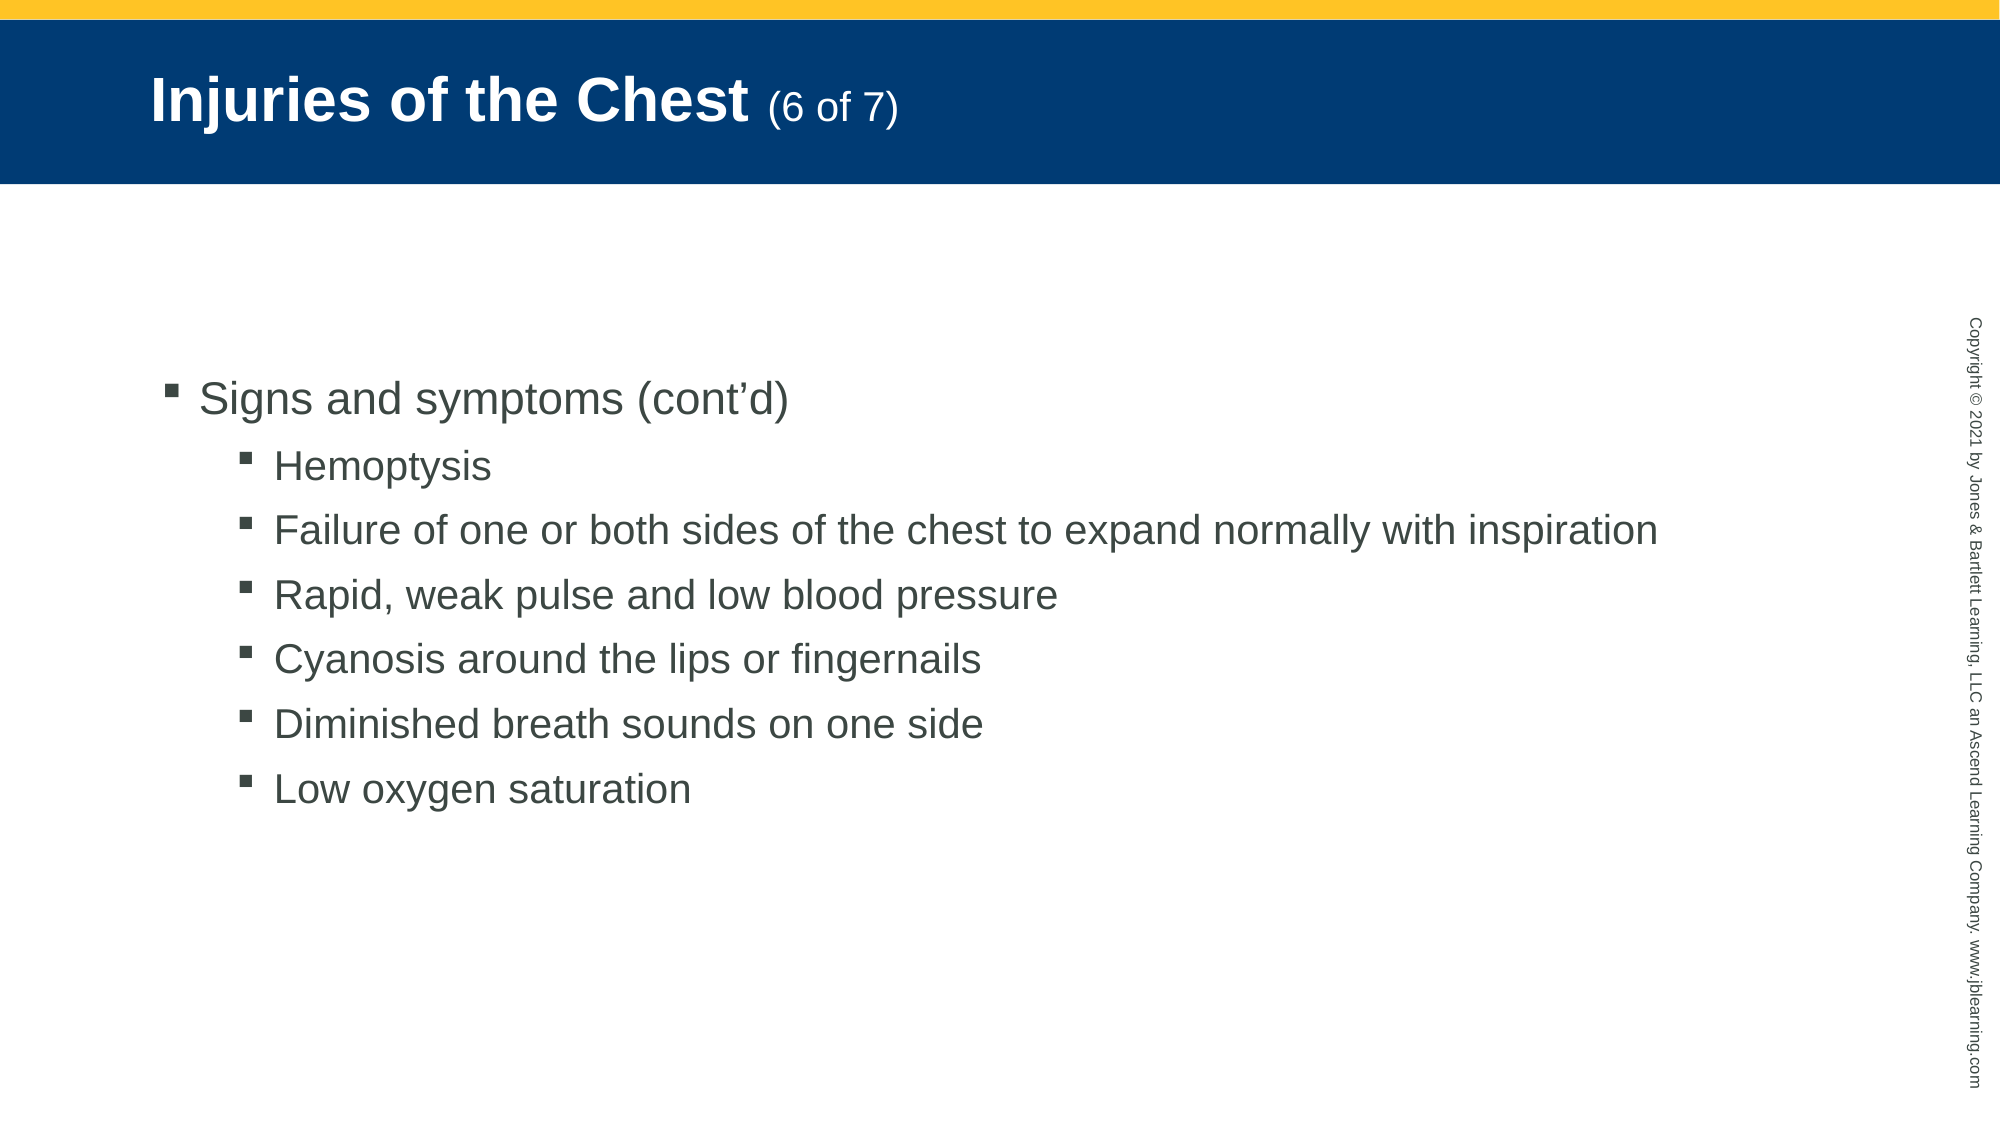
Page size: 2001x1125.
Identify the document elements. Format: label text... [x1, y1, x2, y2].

title Injuries of the Chest (6 of 7) [0, 19, 2000, 185]
list Signs and symptoms (cont’d) Hemoptysis Failure of one or both sides of the chest to expand normally with inspiration Rapid, weak pulse and low blood pressure Cyanosis around the lips or fingernails Diminished breath sounds on one side Low oxygen saturation [146, 361, 1859, 1016]
